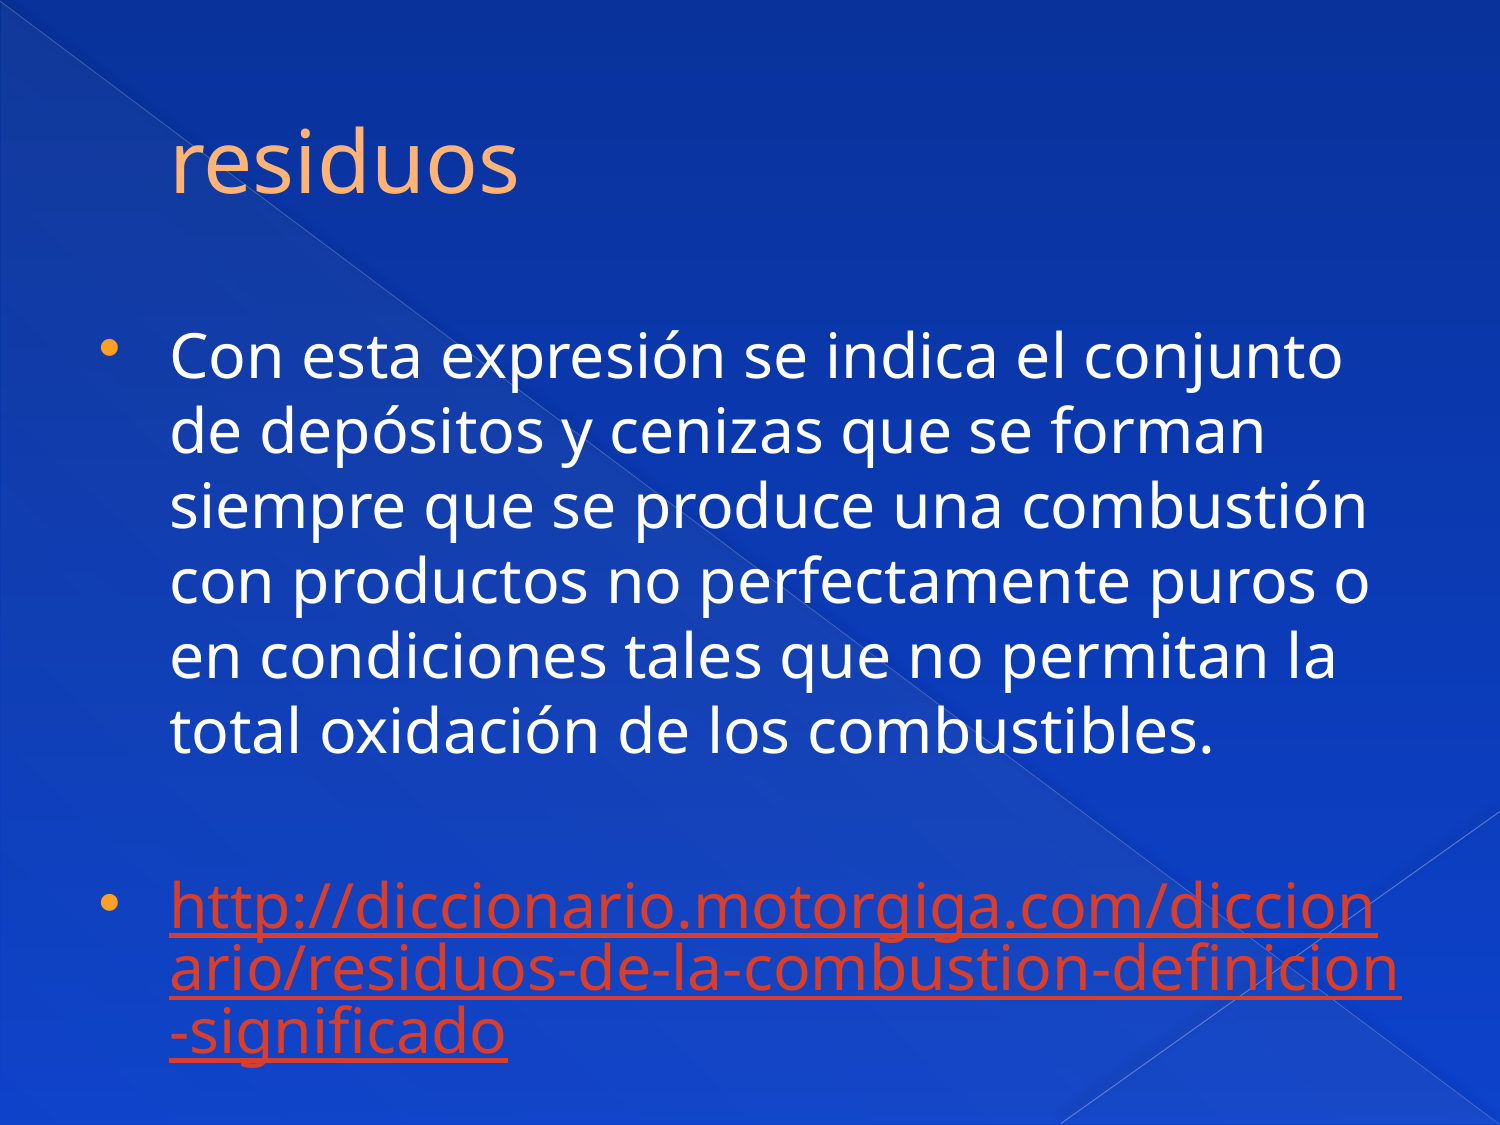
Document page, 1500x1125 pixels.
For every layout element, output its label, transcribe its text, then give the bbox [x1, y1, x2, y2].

list Con esta expresión se indica el conjunto de depósitos y cenizas que se forman siempre que se produce una combustión con productos no perfectamente puros o en condiciones tales que no permitan la total oxidación de los combustibles. http://diccionario.motorgiga.com/diccionario/residuos-de-la-combustion-definicion-significado [75, 308, 1425, 1059]
title residuos [75, 43, 1425, 274]
